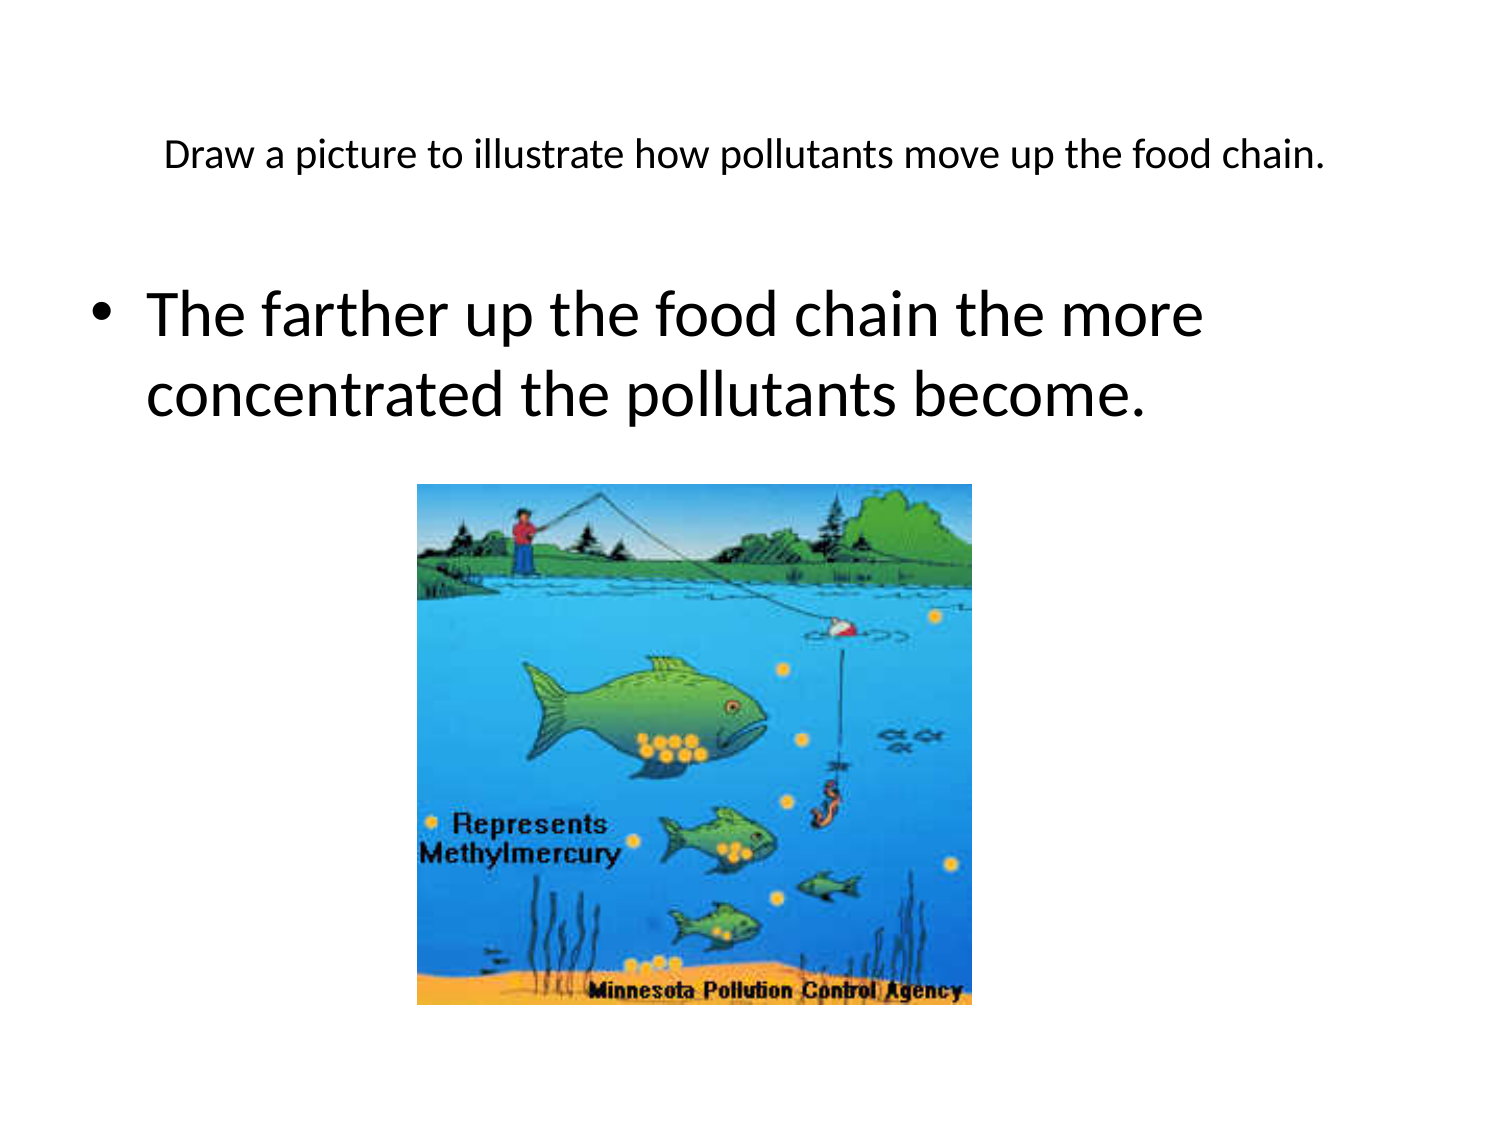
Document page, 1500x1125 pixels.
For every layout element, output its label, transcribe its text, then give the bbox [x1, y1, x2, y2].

picture [417, 483, 972, 1006]
title Draw a picture to illustrate how pollutants move up the food chain. [75, 114, 1425, 262]
list The farther up the food chain the more concentrated the pollutants become. [75, 262, 1425, 1005]
